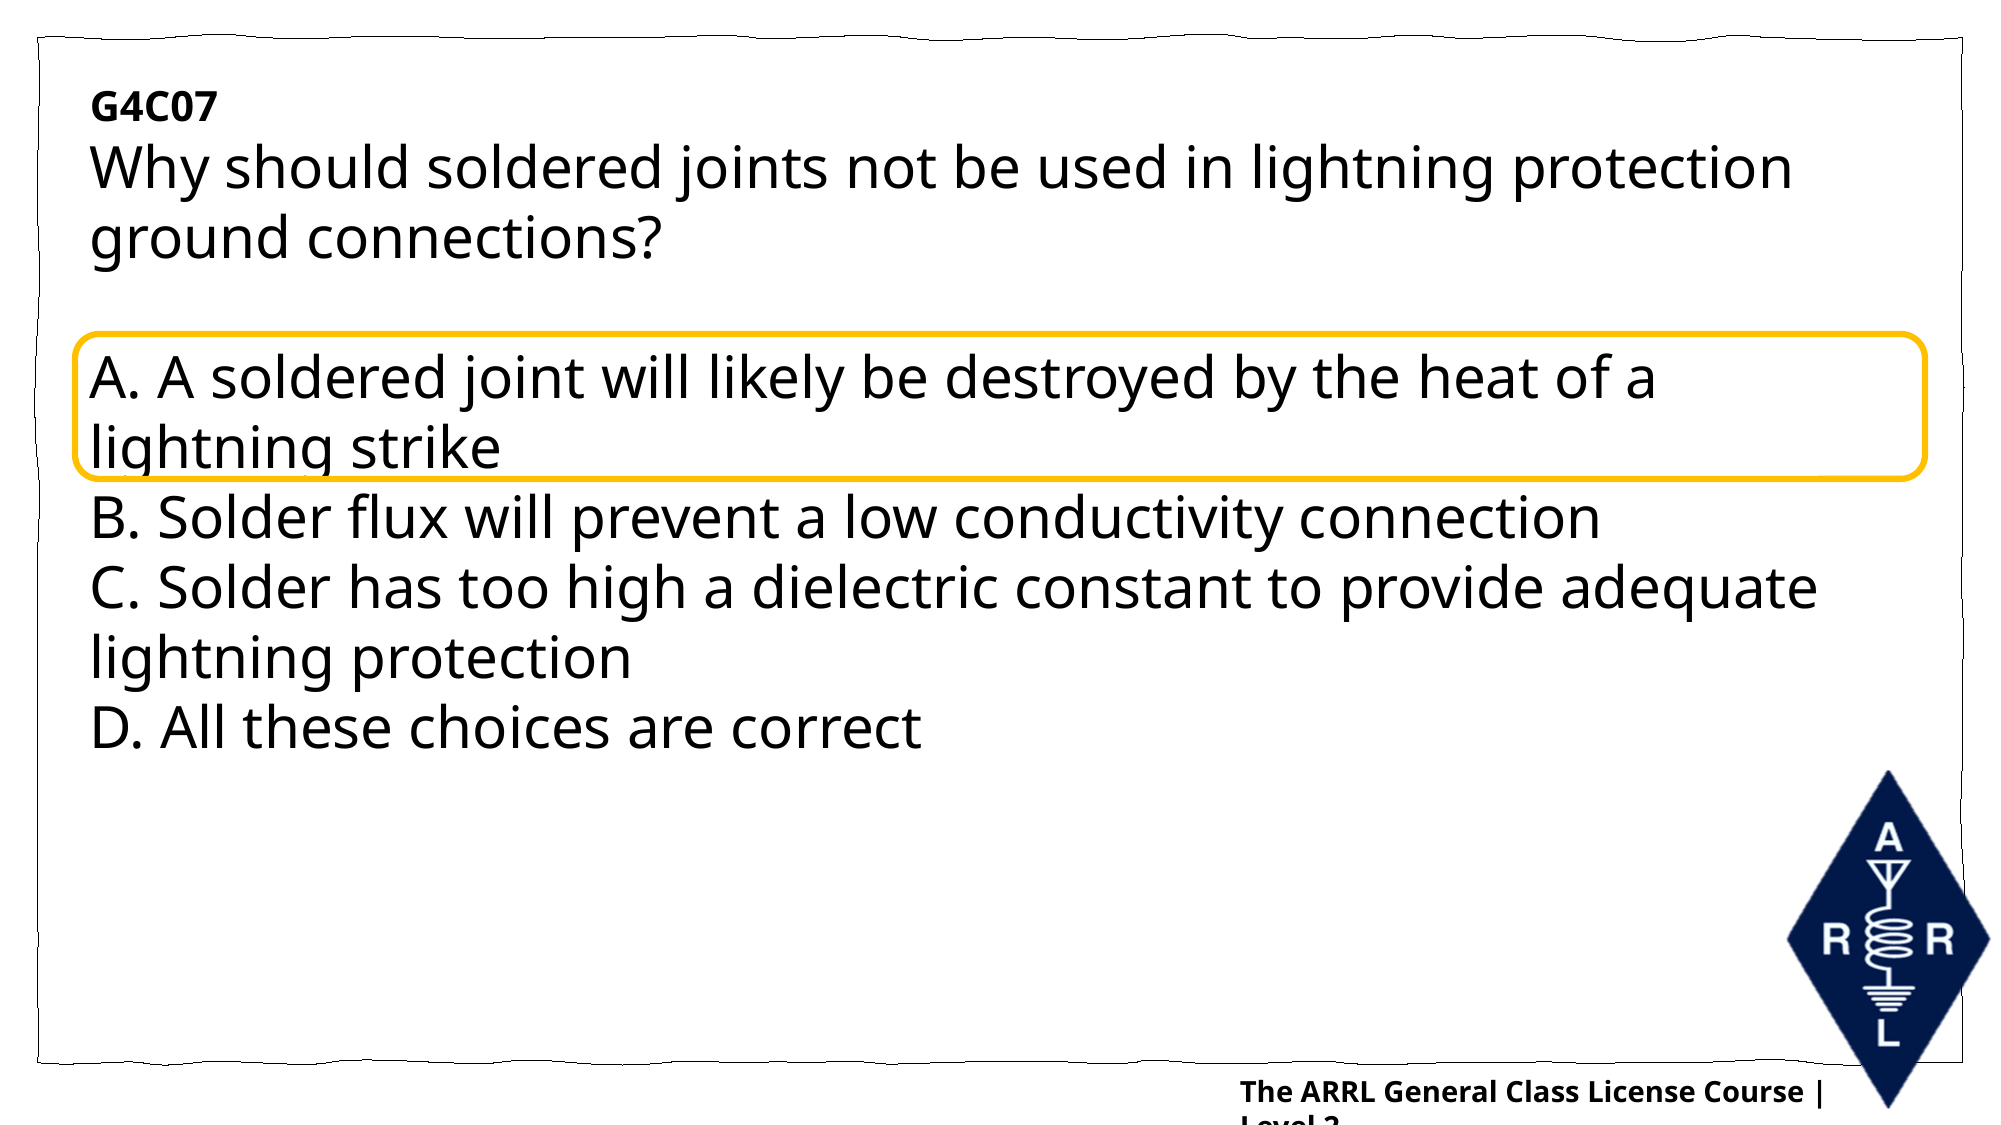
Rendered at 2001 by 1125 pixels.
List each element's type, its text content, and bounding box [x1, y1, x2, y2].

text_box G4C07 Why should soldered joints not be used in lightning protection ground connections? A. A soldered joint will likely be destroyed by the heat of a lightning strike B. Solder flux will prevent a low conductivity connection C. Solder has too high a dielectric constant to provide adequate lightning protection D. All these choices are correct [75, 465, 1850, 768]
picture [1773, 752, 1999, 1125]
text_box [73, 332, 1927, 480]
text_box G4C07 Why should soldered joints not be used in lightning protection ground connections? A. A soldered joint will likely be destroyed by the heat of a lightning strike B. Solder flux will prevent a low conductivity connection C. Solder has too high a dielectric constant to provide adequate lightning protection D. All these choices are correct [75, 72, 1850, 348]
